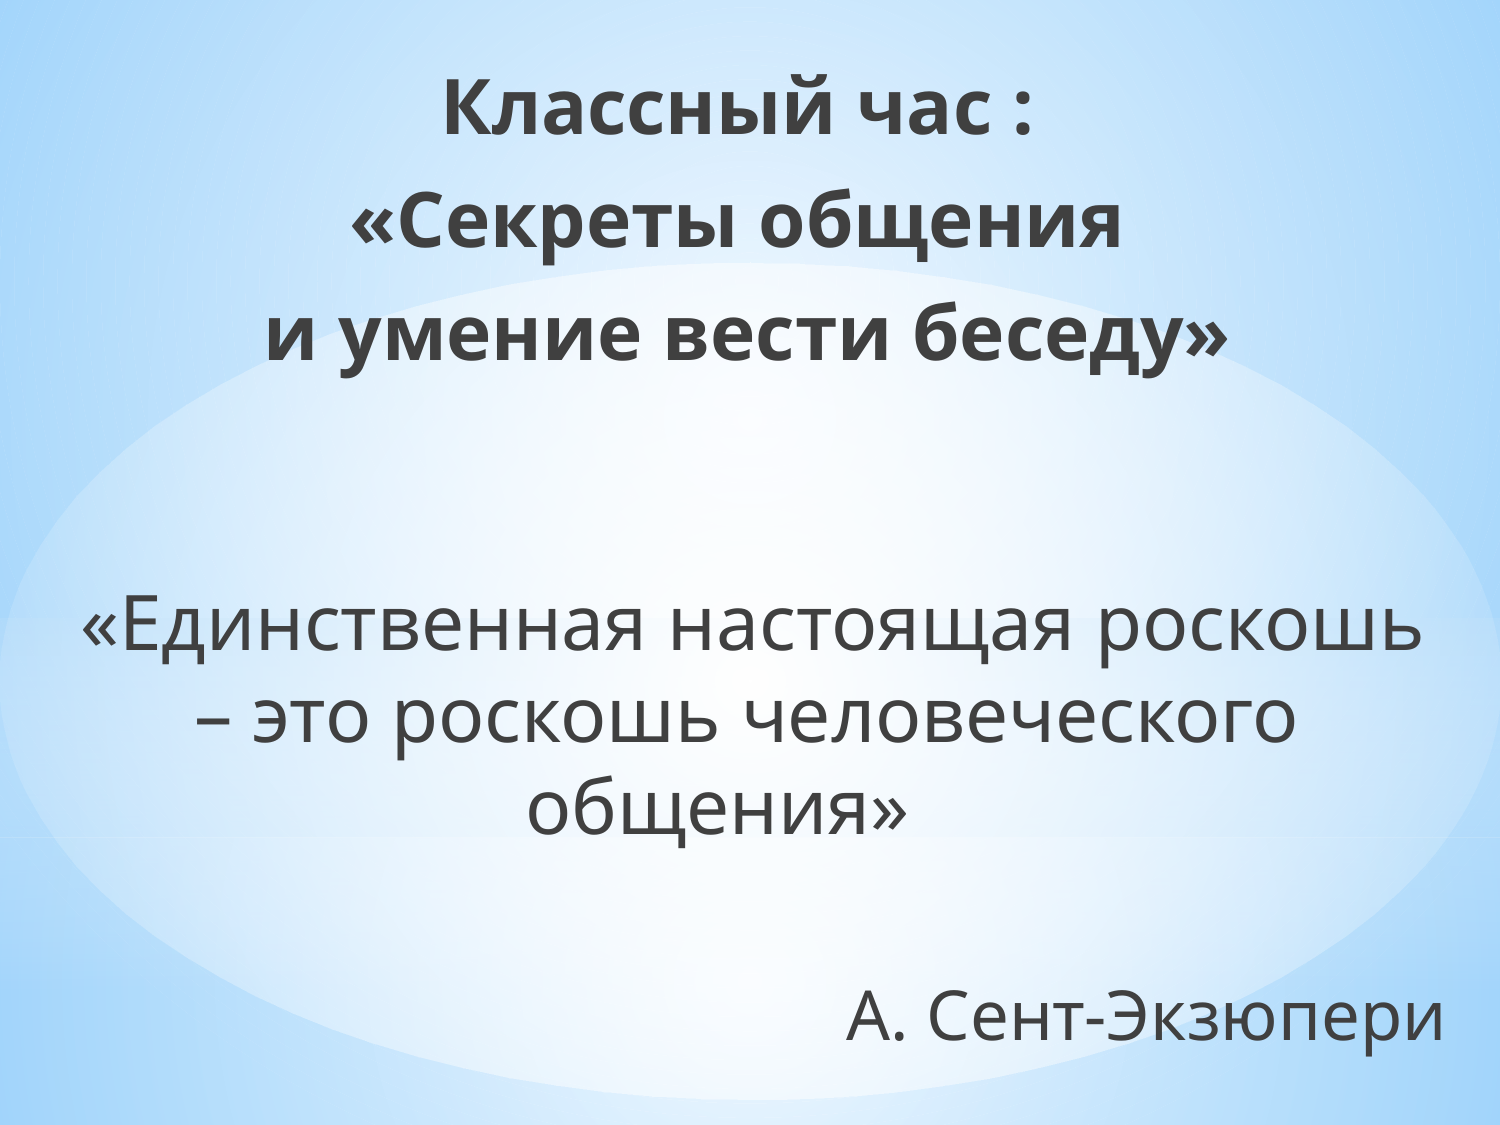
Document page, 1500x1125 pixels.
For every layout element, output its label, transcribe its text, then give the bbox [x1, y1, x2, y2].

list Классный час : «Секреты общения и умение вести беседу» «Единственная настоящая роскошь – это роскошь человеческого общения» А. Сент-Экзюпери [24, 50, 1463, 1063]
